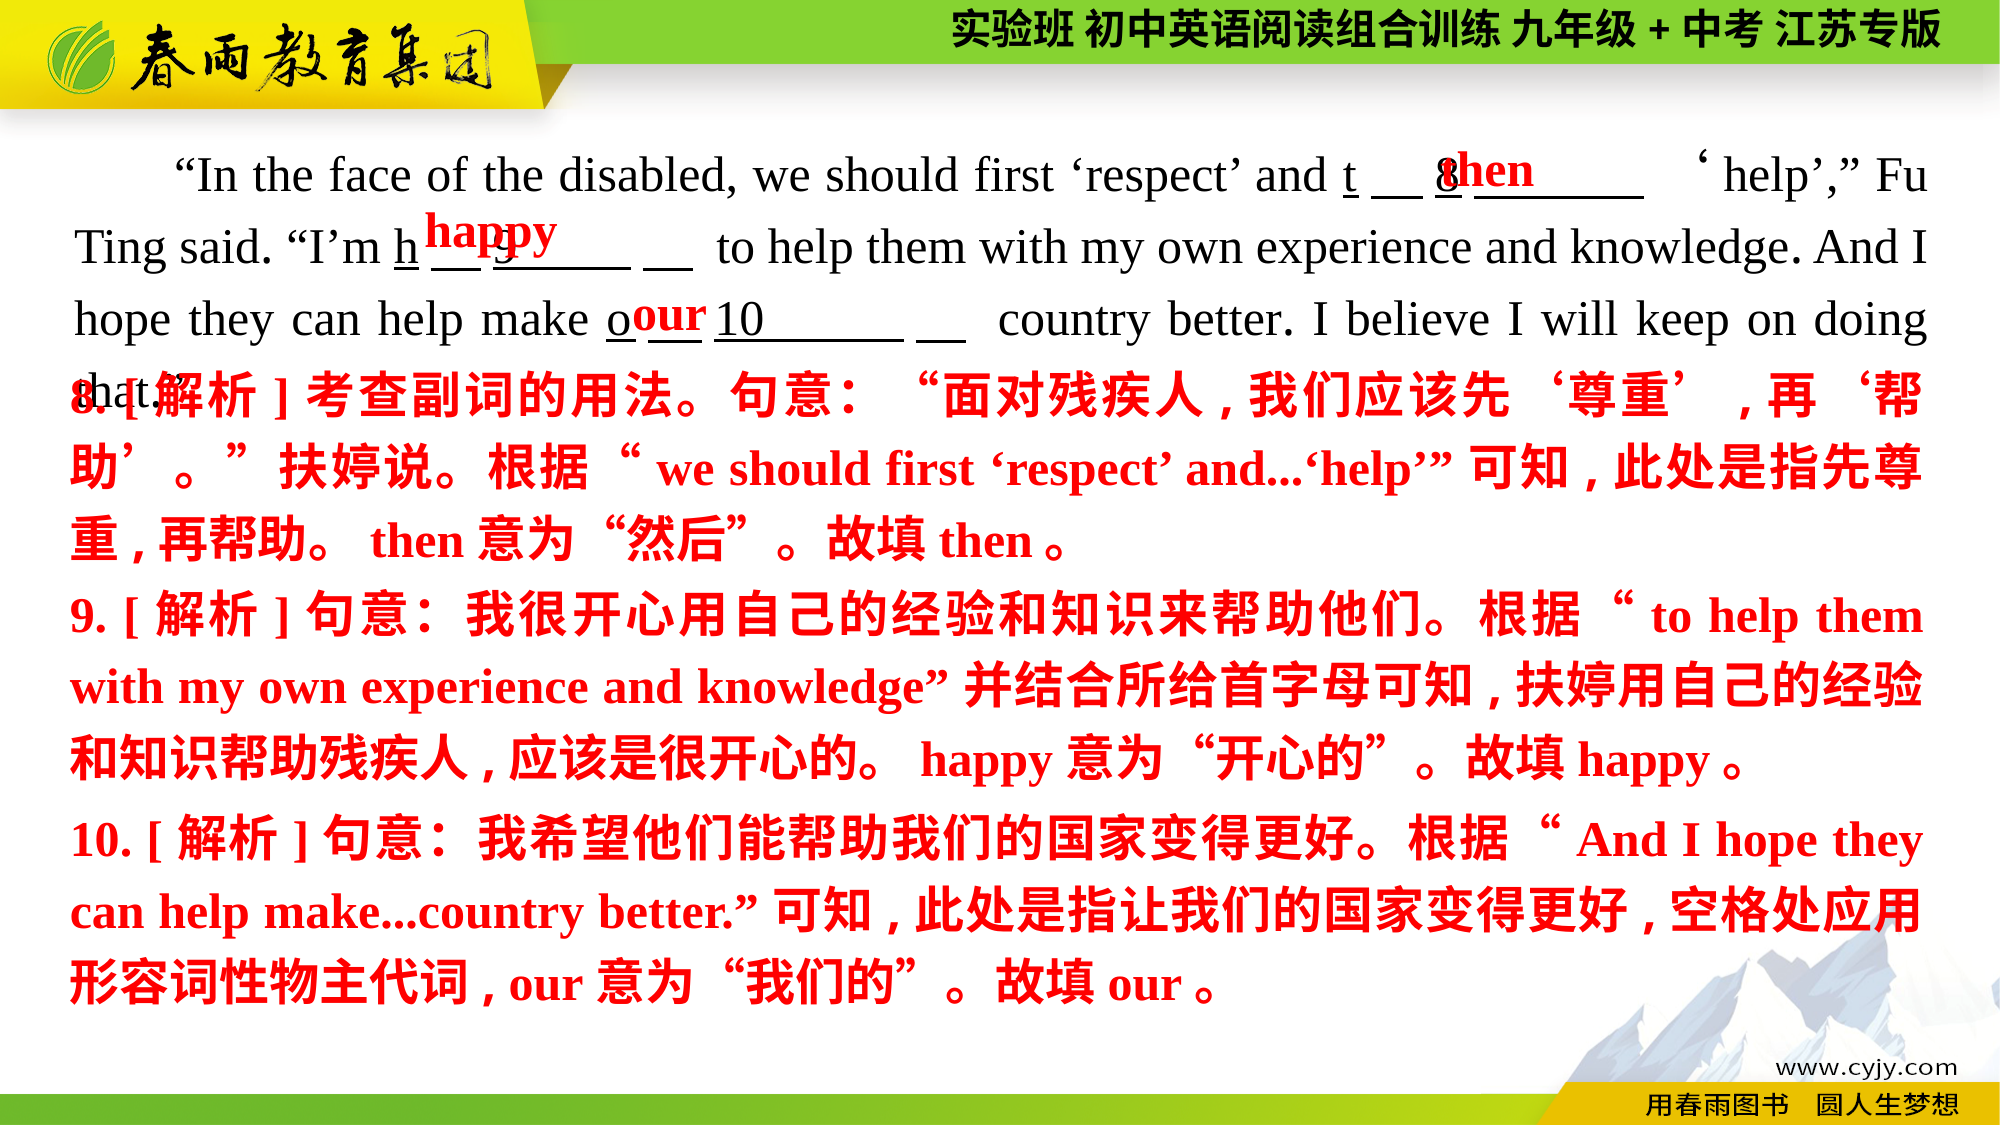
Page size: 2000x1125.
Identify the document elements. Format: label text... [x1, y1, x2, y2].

text_box happy [409, 190, 573, 265]
text_box 10. [解析]句意：我希望他们能帮助我们的国家变得更好。根据“And I hope they can help make...country better.”可知,此处是指让我们的国家变得更好,空格处应用形容词性物主代词, our意为“我们的”。故填our。 [54, 786, 1939, 1018]
text_box our [617, 273, 722, 348]
text_box then [1425, 128, 1612, 204]
text_box 9. [解析]句意：我很开心用自己的经验和知识来帮助他们。根据“to help them with my own experience and knowledge”并结合所给首字母可知,扶婷用自己的经验和知识帮助残疾人,应该是很开心的。happy意为“开心的”。故填happy。 [54, 562, 1939, 786]
text_box 8. [解析]考查副词的用法。句意：“面对残疾人,我们应该先‘尊重’,再‘帮助’。”扶婷说。根据“we should first ‘respect’ and...‘help’”可知,此处是指先尊重,再帮助。then意为“然后”。故填then。 [54, 344, 1939, 562]
picture [0, 0, 2000, 1125]
list “In the face of the disabled, we should first ‘respect’ and t 8 ‘help’,” Fu Ting said. “I’m h 9 to help them with my own experience and knowledge. And I hope they can help make o 10 country better. I believe I will keep on doing that.” [59, 122, 1944, 356]
